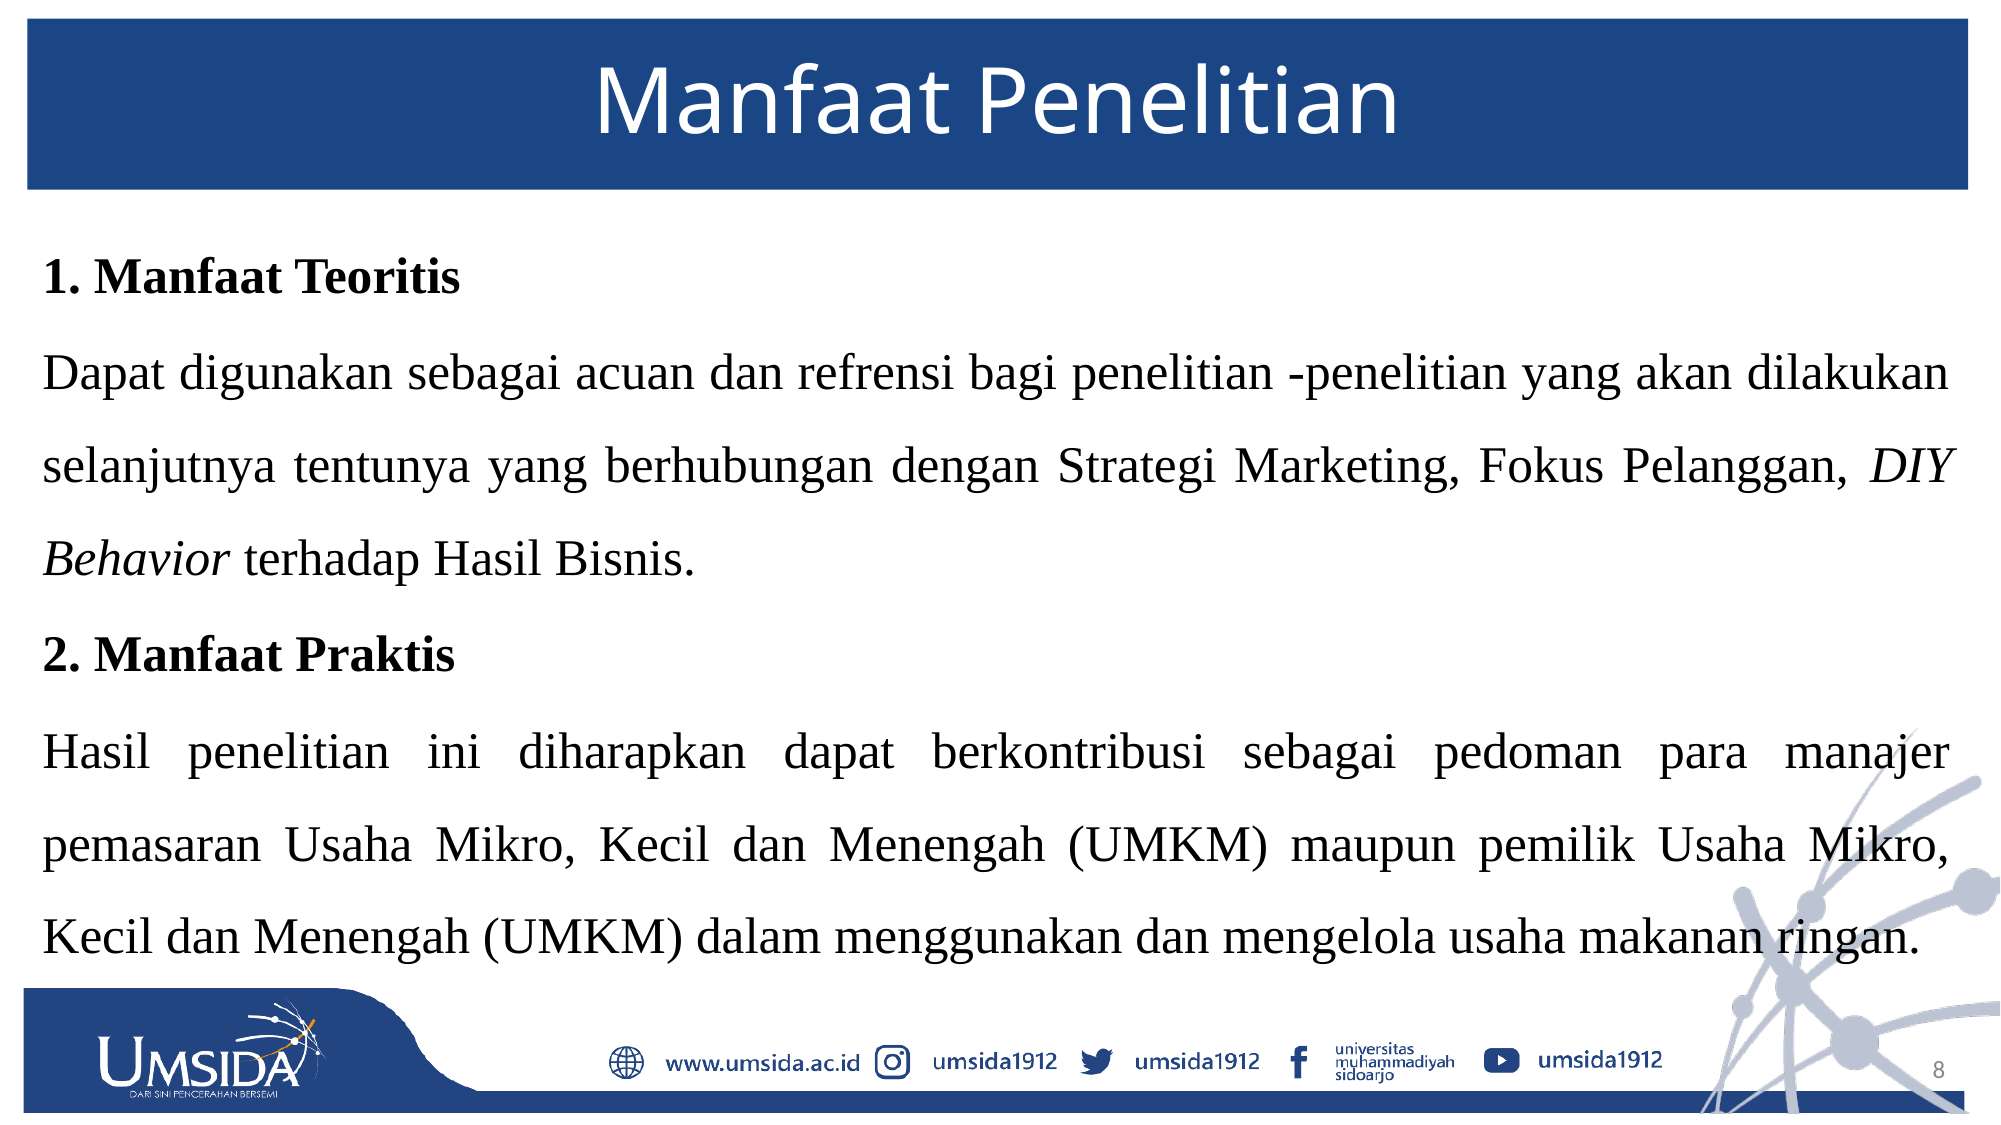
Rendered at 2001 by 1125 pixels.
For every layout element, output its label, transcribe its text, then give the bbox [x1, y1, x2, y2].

list 1. Manfaat Teoritis Dapat digunakan sebagai acuan dan refrensi bagi penelitian -penelitian yang akan dilakukan selanjutnya tentunya yang berhubungan dengan Strategi Marketing, Fokus Pelanggan, DIY Behavior terhadap Hasil Bisnis. 2. Manfaat Praktis Hasil penelitian ini diharapkan dapat berkontribusi sebagai pedoman para manajer pemasaran Usaha Mikro, Kecil dan Menengah (UMKM) maupun pemilik Usaha Mikro, Kecil dan Menengah (UMKM) dalam menggunakan dan mengelola usaha makanan ringan. [27, 203, 1969, 1039]
title Manfaat Penelitian [27, 18, 1969, 190]
picture [23, 51, 2001, 1114]
